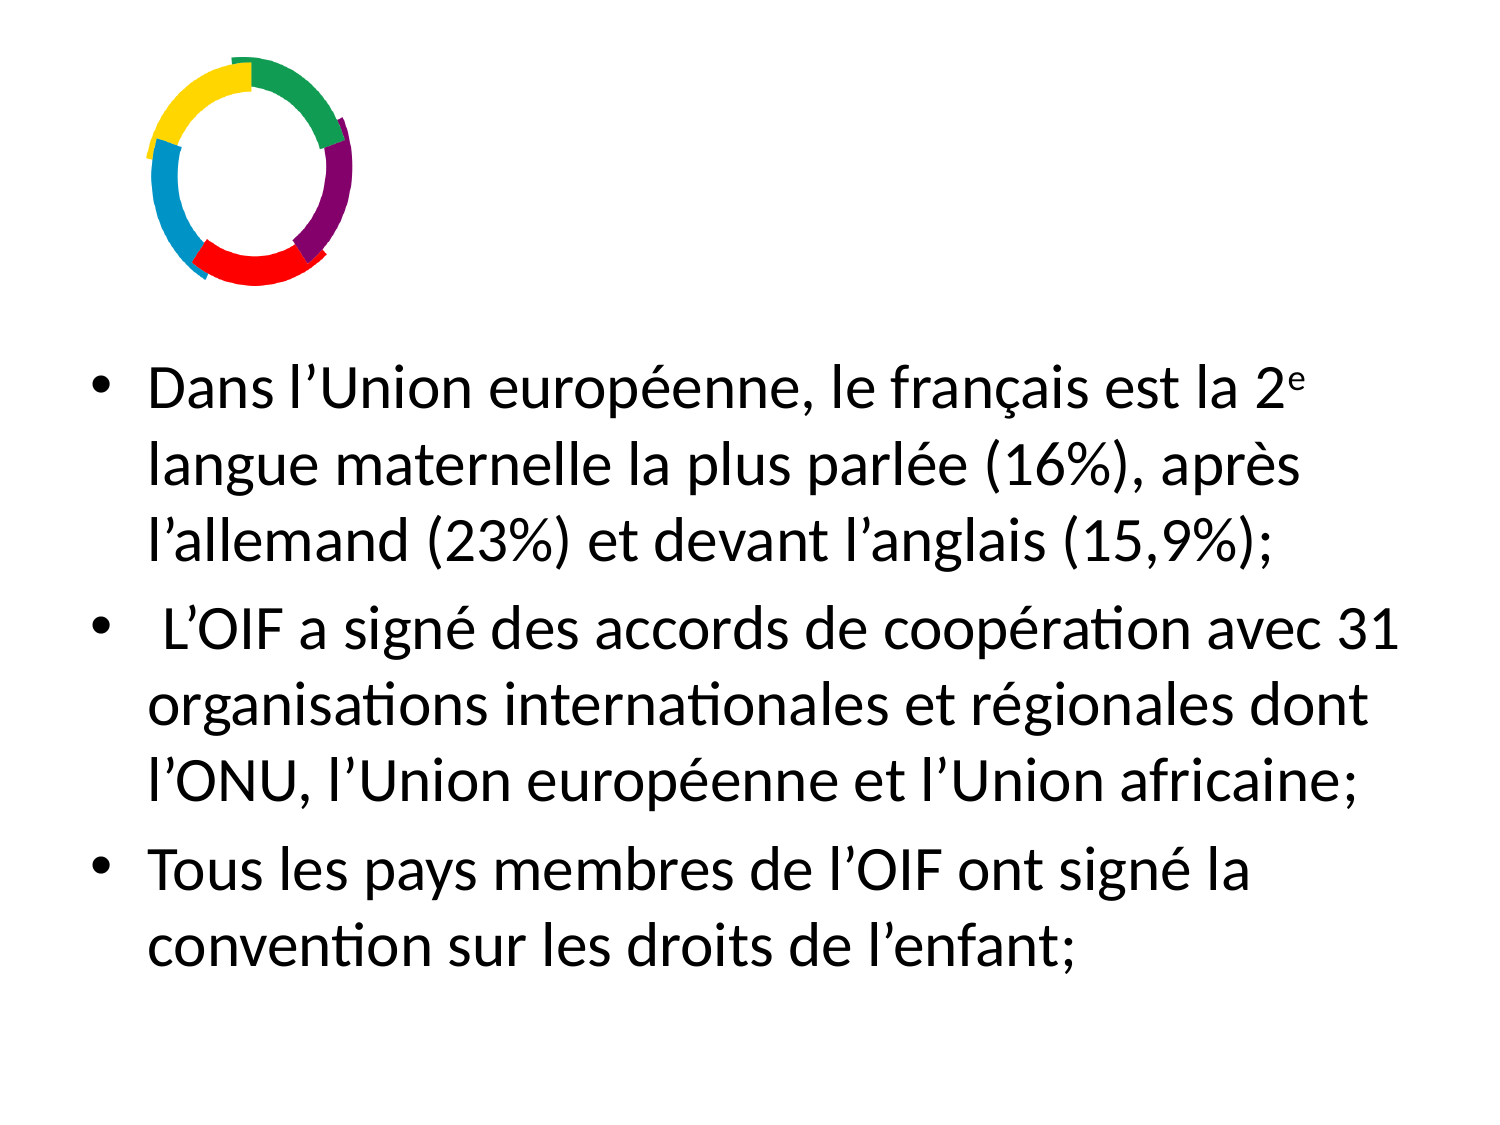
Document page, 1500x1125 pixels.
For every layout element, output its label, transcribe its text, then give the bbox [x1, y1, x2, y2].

picture [17, 0, 481, 343]
list Dans l’Union européenne, le français est la 2e langue maternelle la plus parlée (16%), après l’allemand (23%) et devant l’anglais (15,9%); L’OIF a signé des accords de coopération avec 31 organisations internationales et régionales dont l’ONU, l’Union européenne et l’Union africaine; Tous les pays membres de l’OIF ont signé la convention sur les droits de l’enfant; [75, 338, 1425, 1005]
